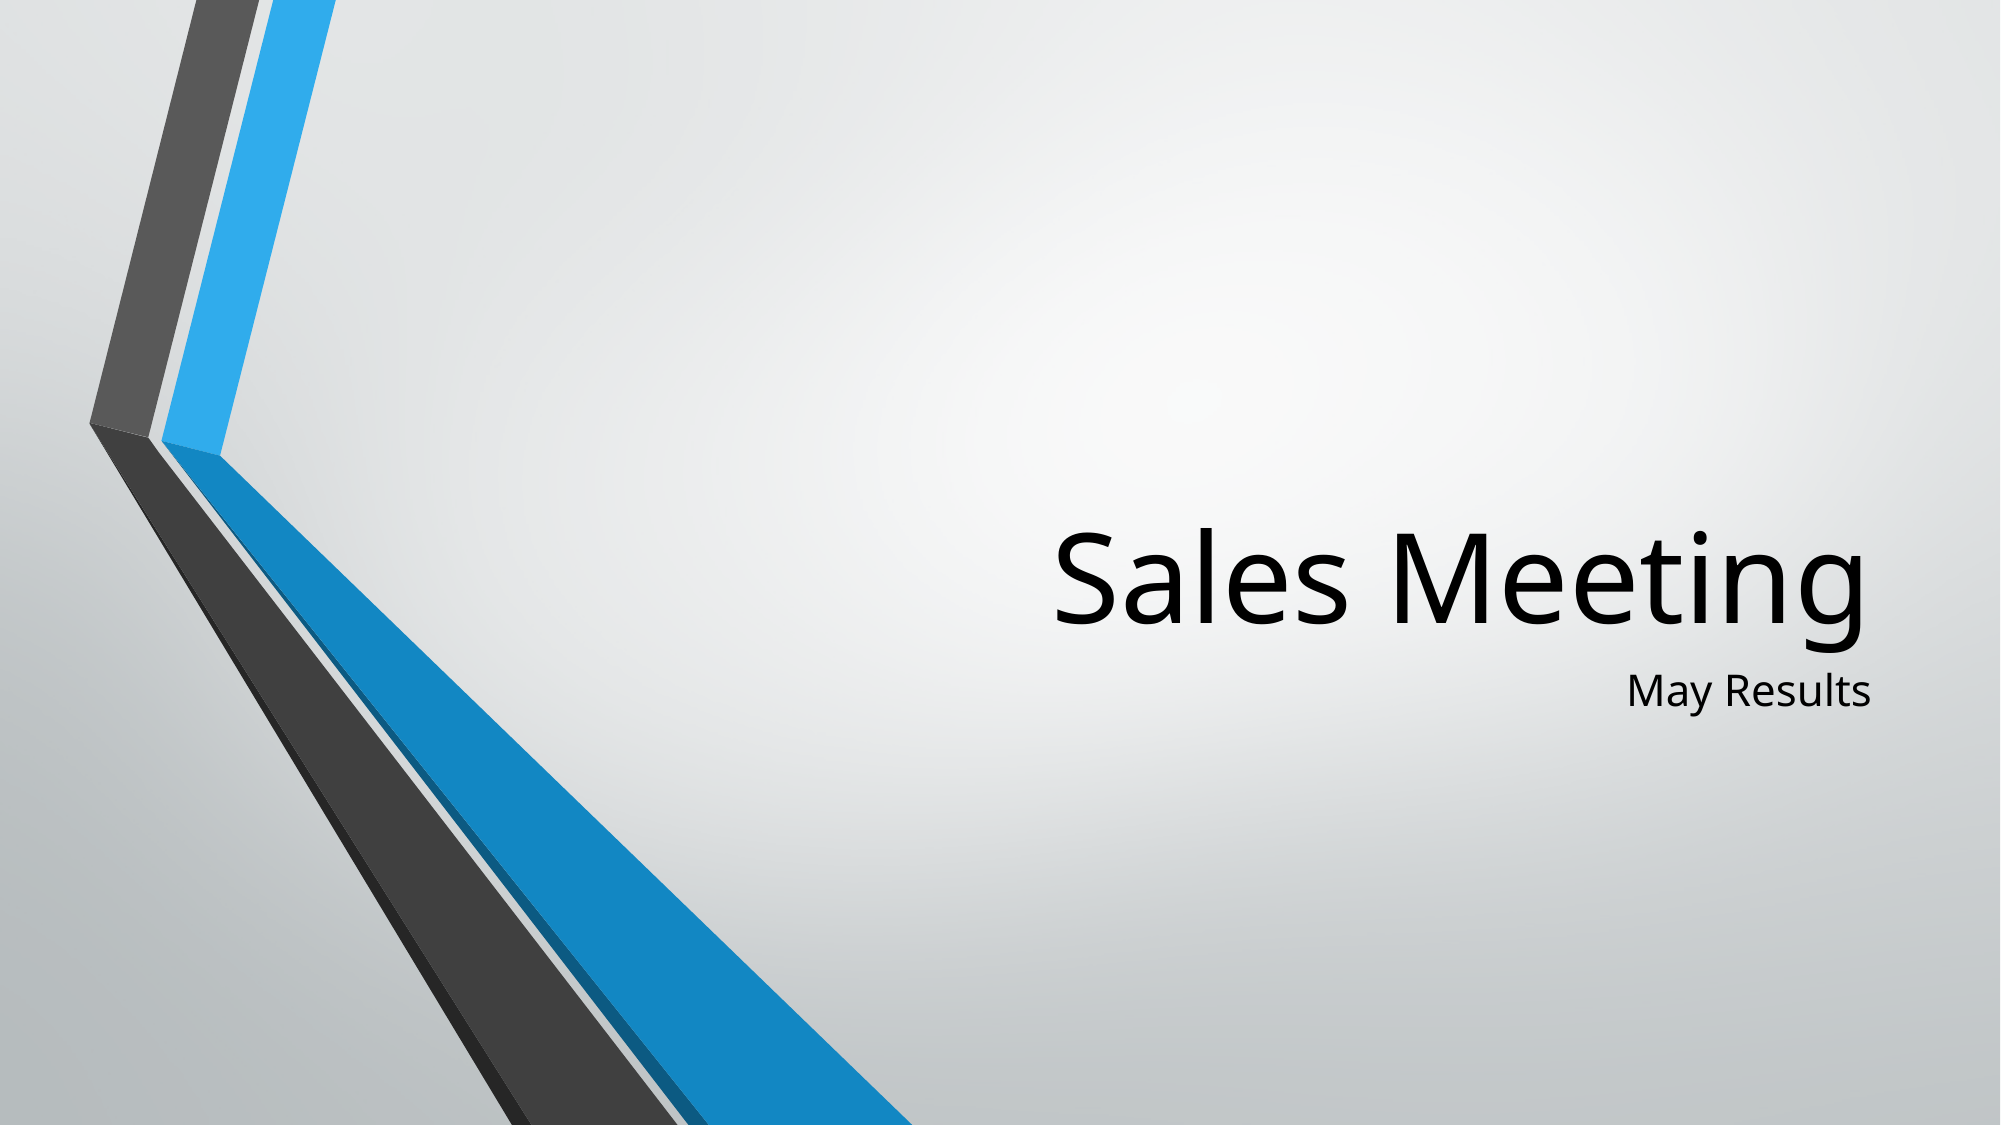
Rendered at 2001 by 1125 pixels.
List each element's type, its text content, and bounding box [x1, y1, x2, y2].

title Sales Meeting [480, 226, 1887, 656]
subtitle May Results [740, 655, 1887, 884]
